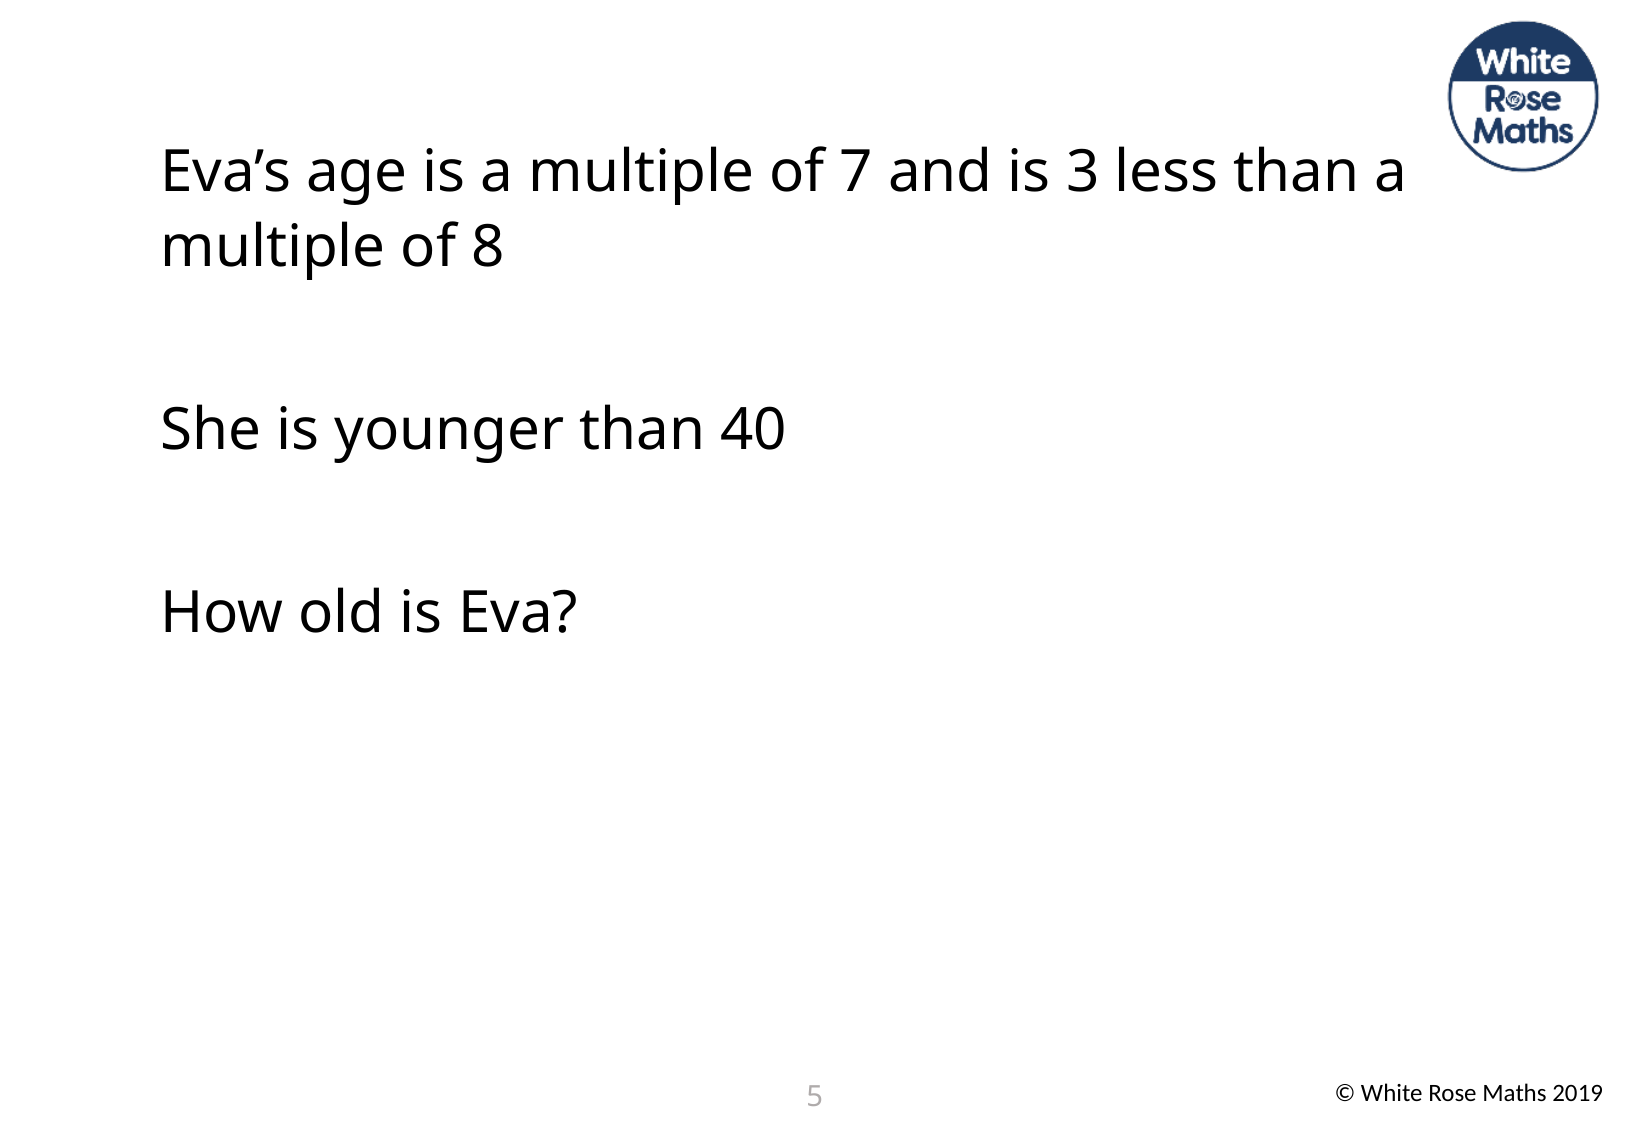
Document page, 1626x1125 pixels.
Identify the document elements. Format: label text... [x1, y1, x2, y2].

text_box Eva’s age is a multiple of 7 and is 3 less than a multiple of 8 She is younger than 40 How old is Eva? [145, 120, 1468, 652]
slide_number 5 [776, 1069, 854, 1125]
picture [1444, 17, 1602, 175]
